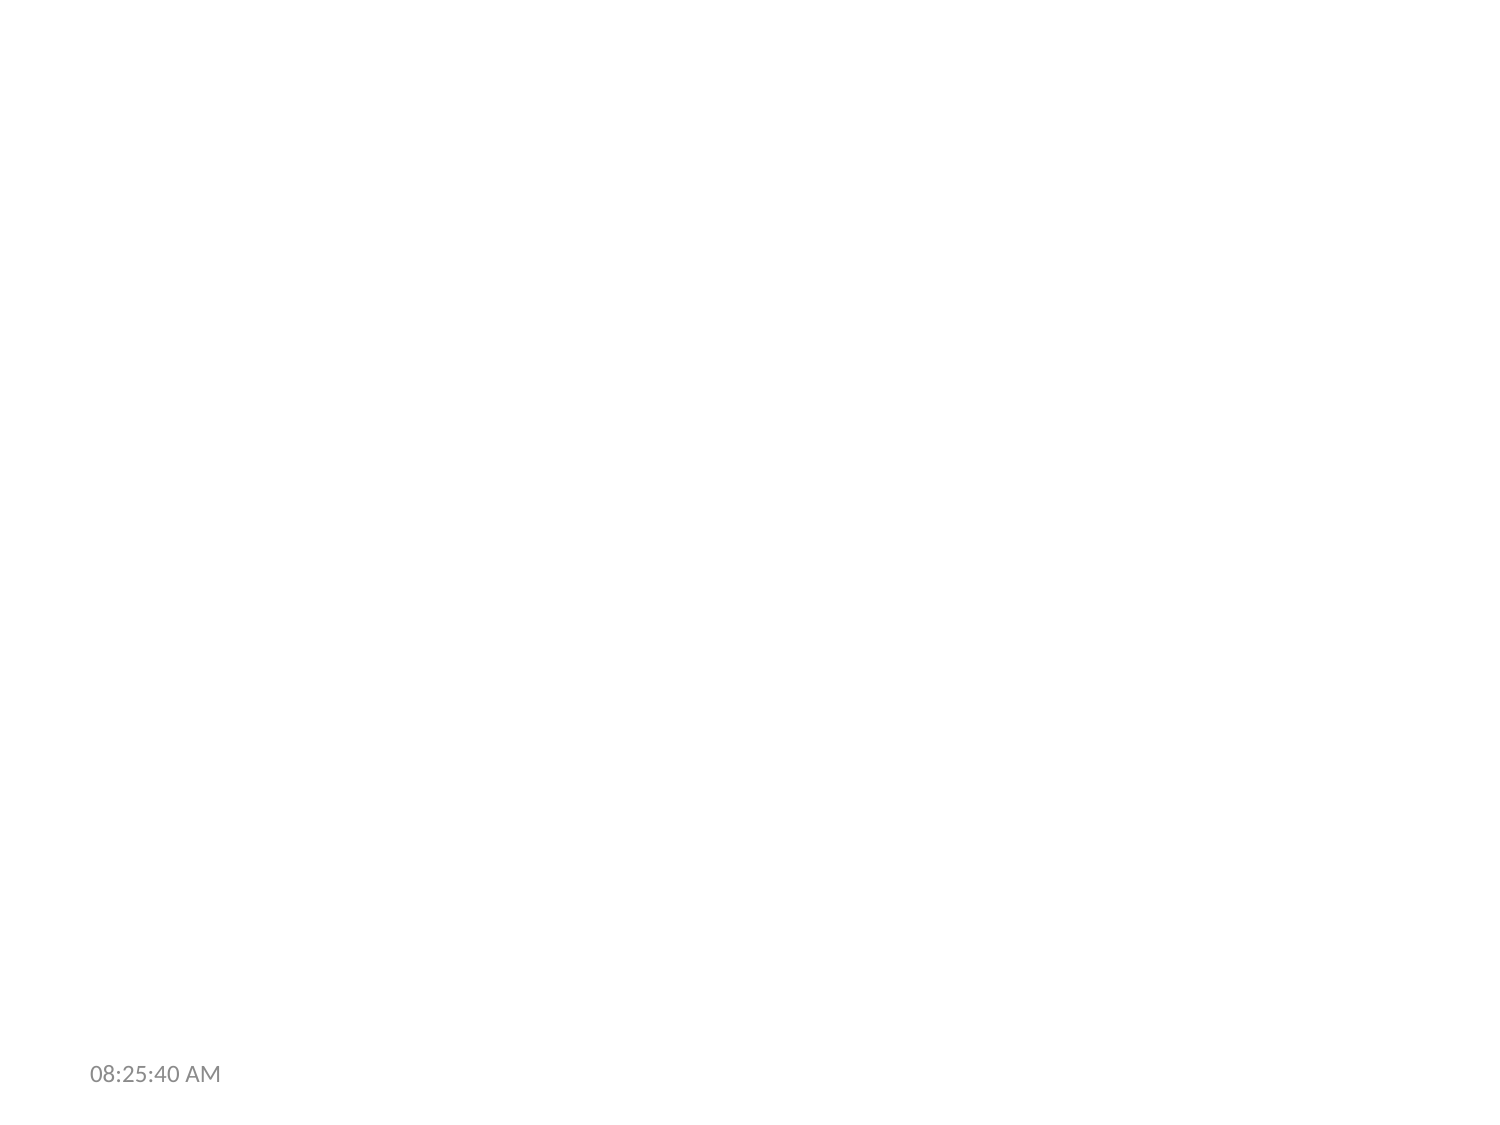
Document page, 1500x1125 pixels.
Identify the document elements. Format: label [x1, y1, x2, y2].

slide_number [75, 1042, 425, 1103]
